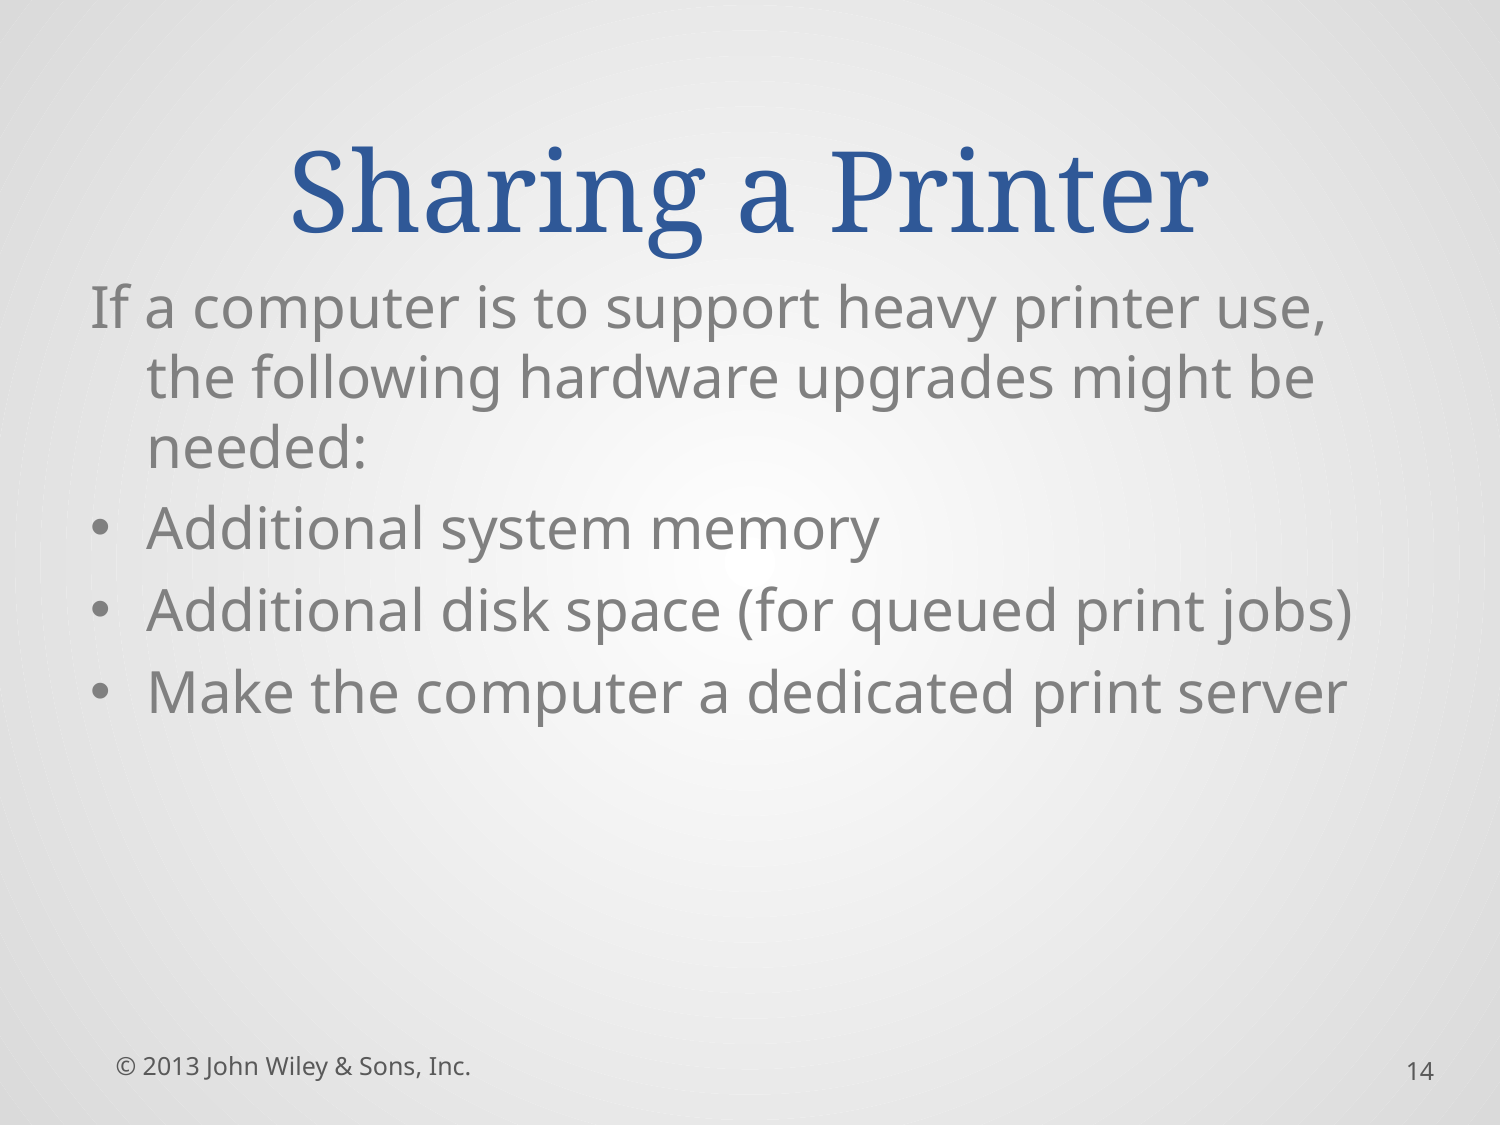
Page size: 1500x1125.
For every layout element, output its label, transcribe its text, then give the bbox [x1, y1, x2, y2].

slide_number 14 [1401, 1042, 1494, 1103]
footer © 2013 John Wiley & Sons, Inc. [108, 1037, 576, 1098]
title Sharing a Printer [75, 0, 1425, 262]
list If a computer is to support heavy printer use, the following hardware upgrades might be needed: Additional system memory Additional disk space (for queued print jobs) Make the computer a dedicated print server [75, 262, 1425, 1005]
